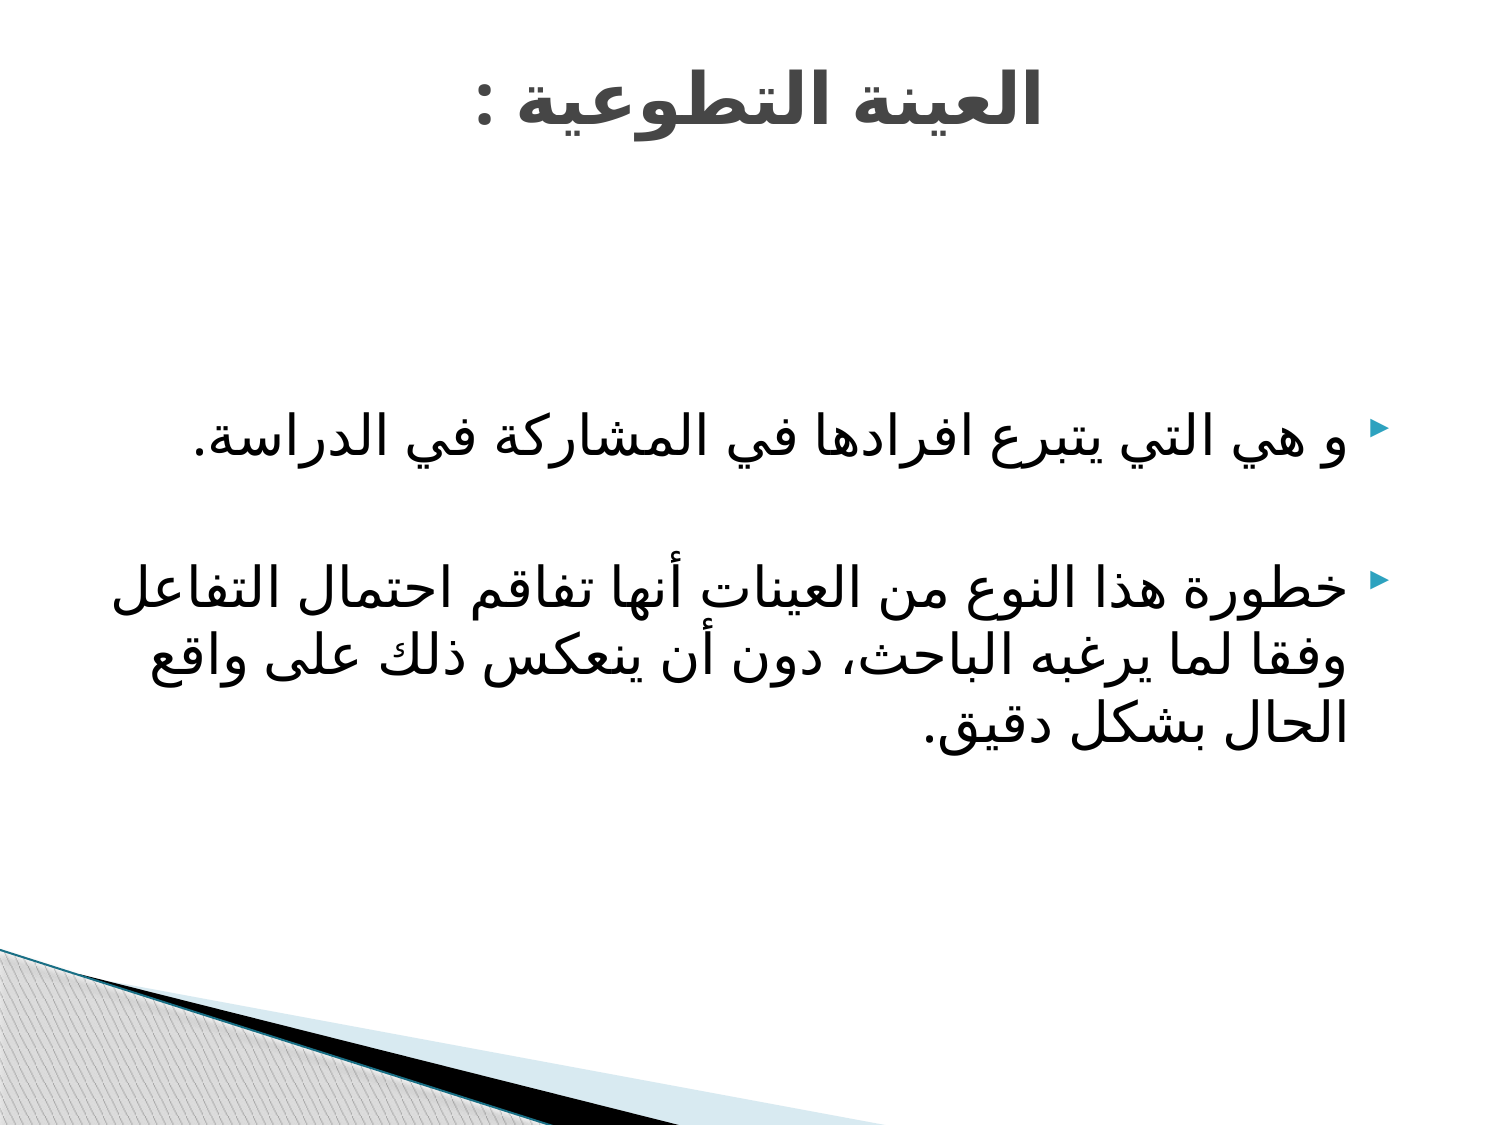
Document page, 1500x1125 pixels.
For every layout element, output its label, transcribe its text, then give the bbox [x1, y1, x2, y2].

list و هي التي يتبرع افرادها في المشاركة في الدراسة. خطورة هذا النوع من العينات أنها تفاقم احتمال التفاعل وفقا لما يرغبه الباحث، دون أن ينعكس ذلك على واقع الحال بشكل دقيق. [75, 243, 1425, 986]
title العينة التطوعية : [75, 45, 1425, 233]
